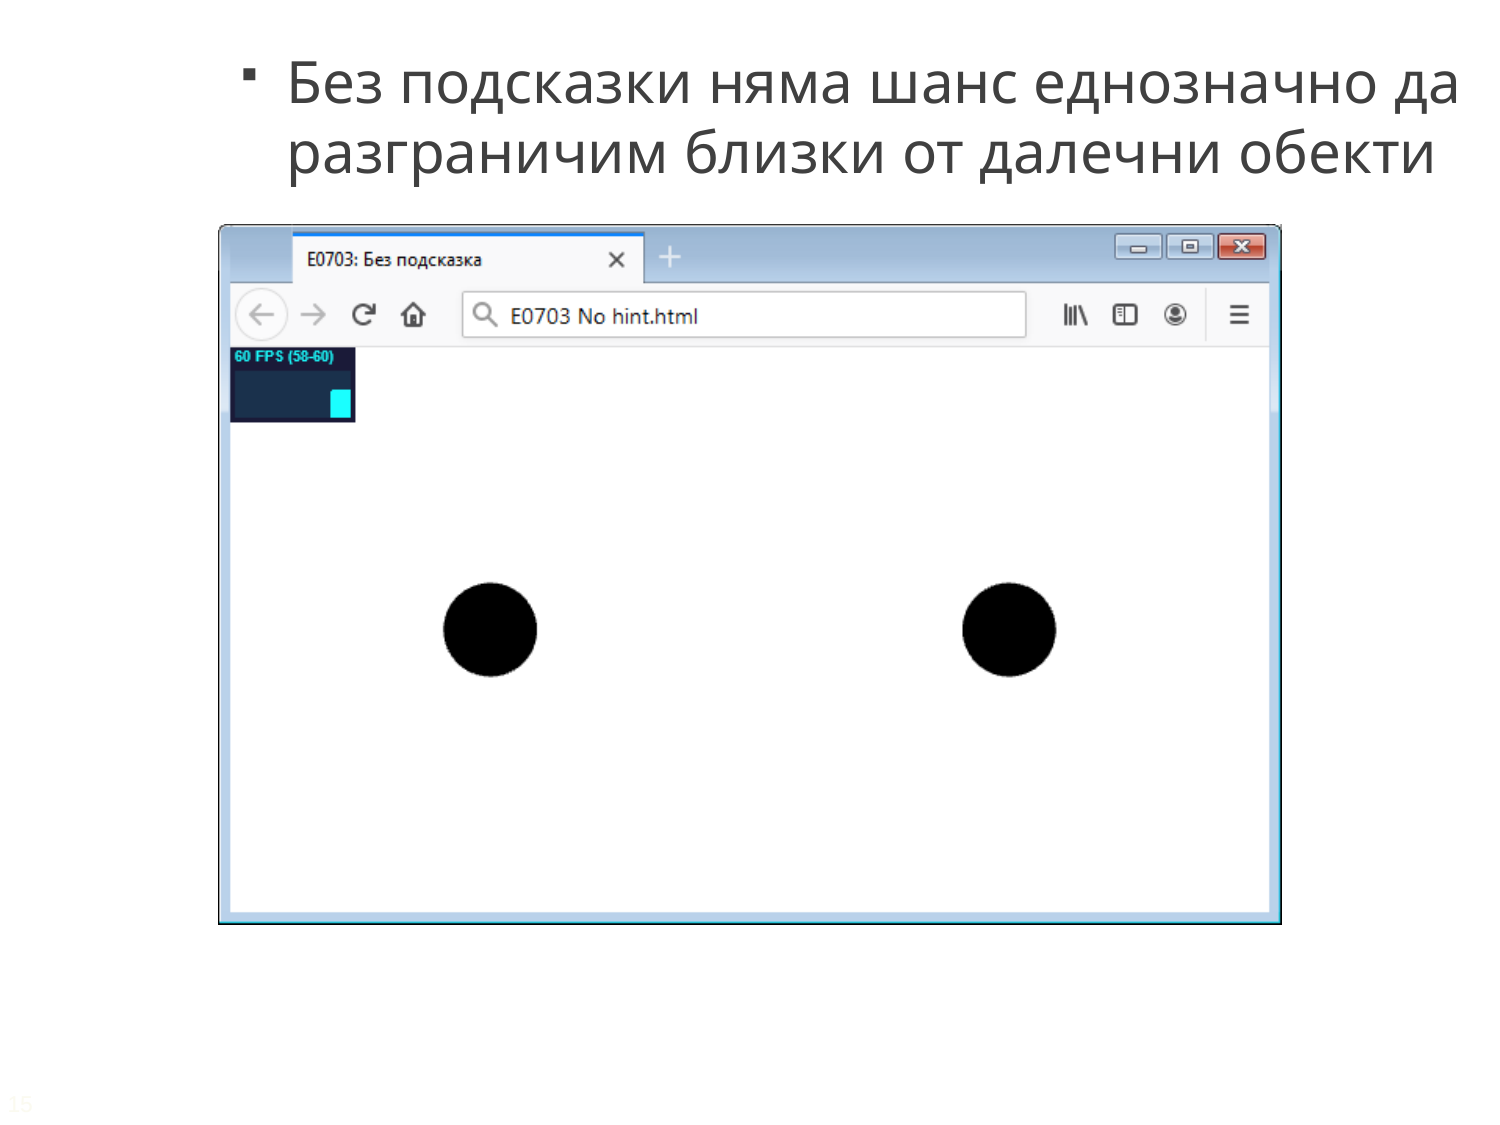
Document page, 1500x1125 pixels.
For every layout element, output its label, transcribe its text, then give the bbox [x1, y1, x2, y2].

list Без подсказки няма шанс еднозначно да разграничим близки от далечни обекти [150, 37, 1488, 1113]
picture [218, 224, 1282, 926]
